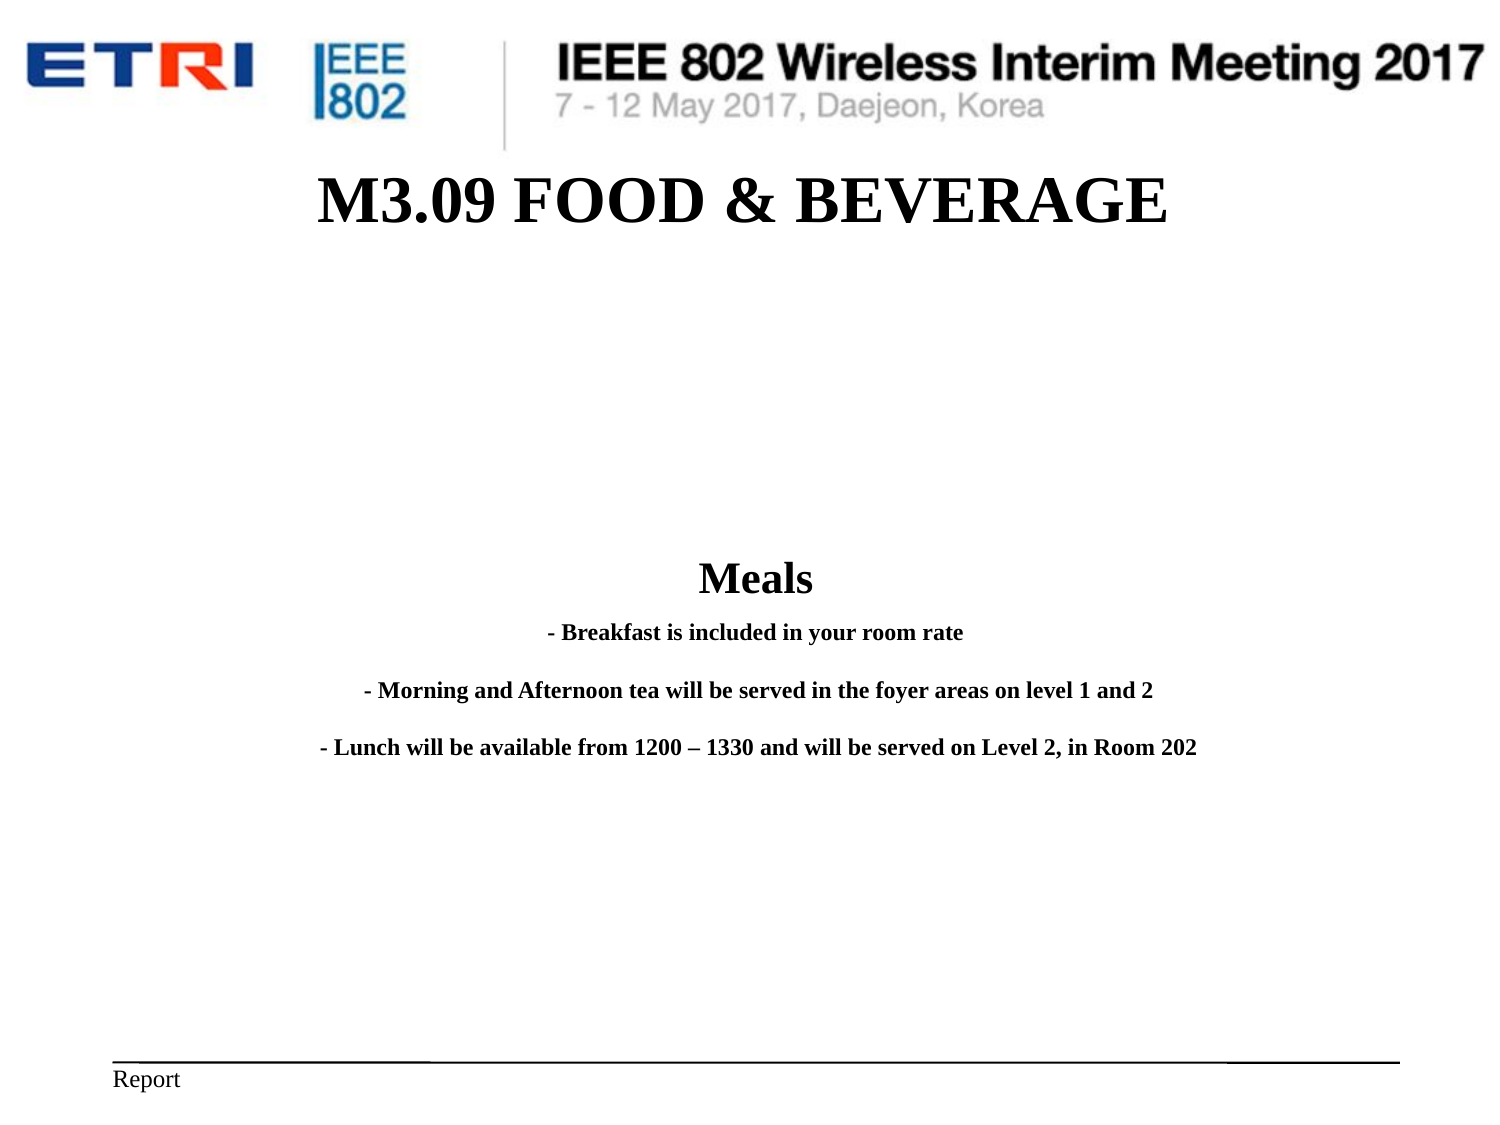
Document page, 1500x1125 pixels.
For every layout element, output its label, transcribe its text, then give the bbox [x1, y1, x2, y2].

text_box M3.09 FOOD & BEVERAGE [112, 167, 1376, 232]
title Meals - Breakfast is included in your room rate - Morning and Afternoon tea will be served in the foyer areas on level 1 and 2 - Lunch will be available from 1200 – 1330 and will be served on Level 2, in Room 202 [52, 272, 1459, 1071]
picture [20, 0, 1495, 160]
